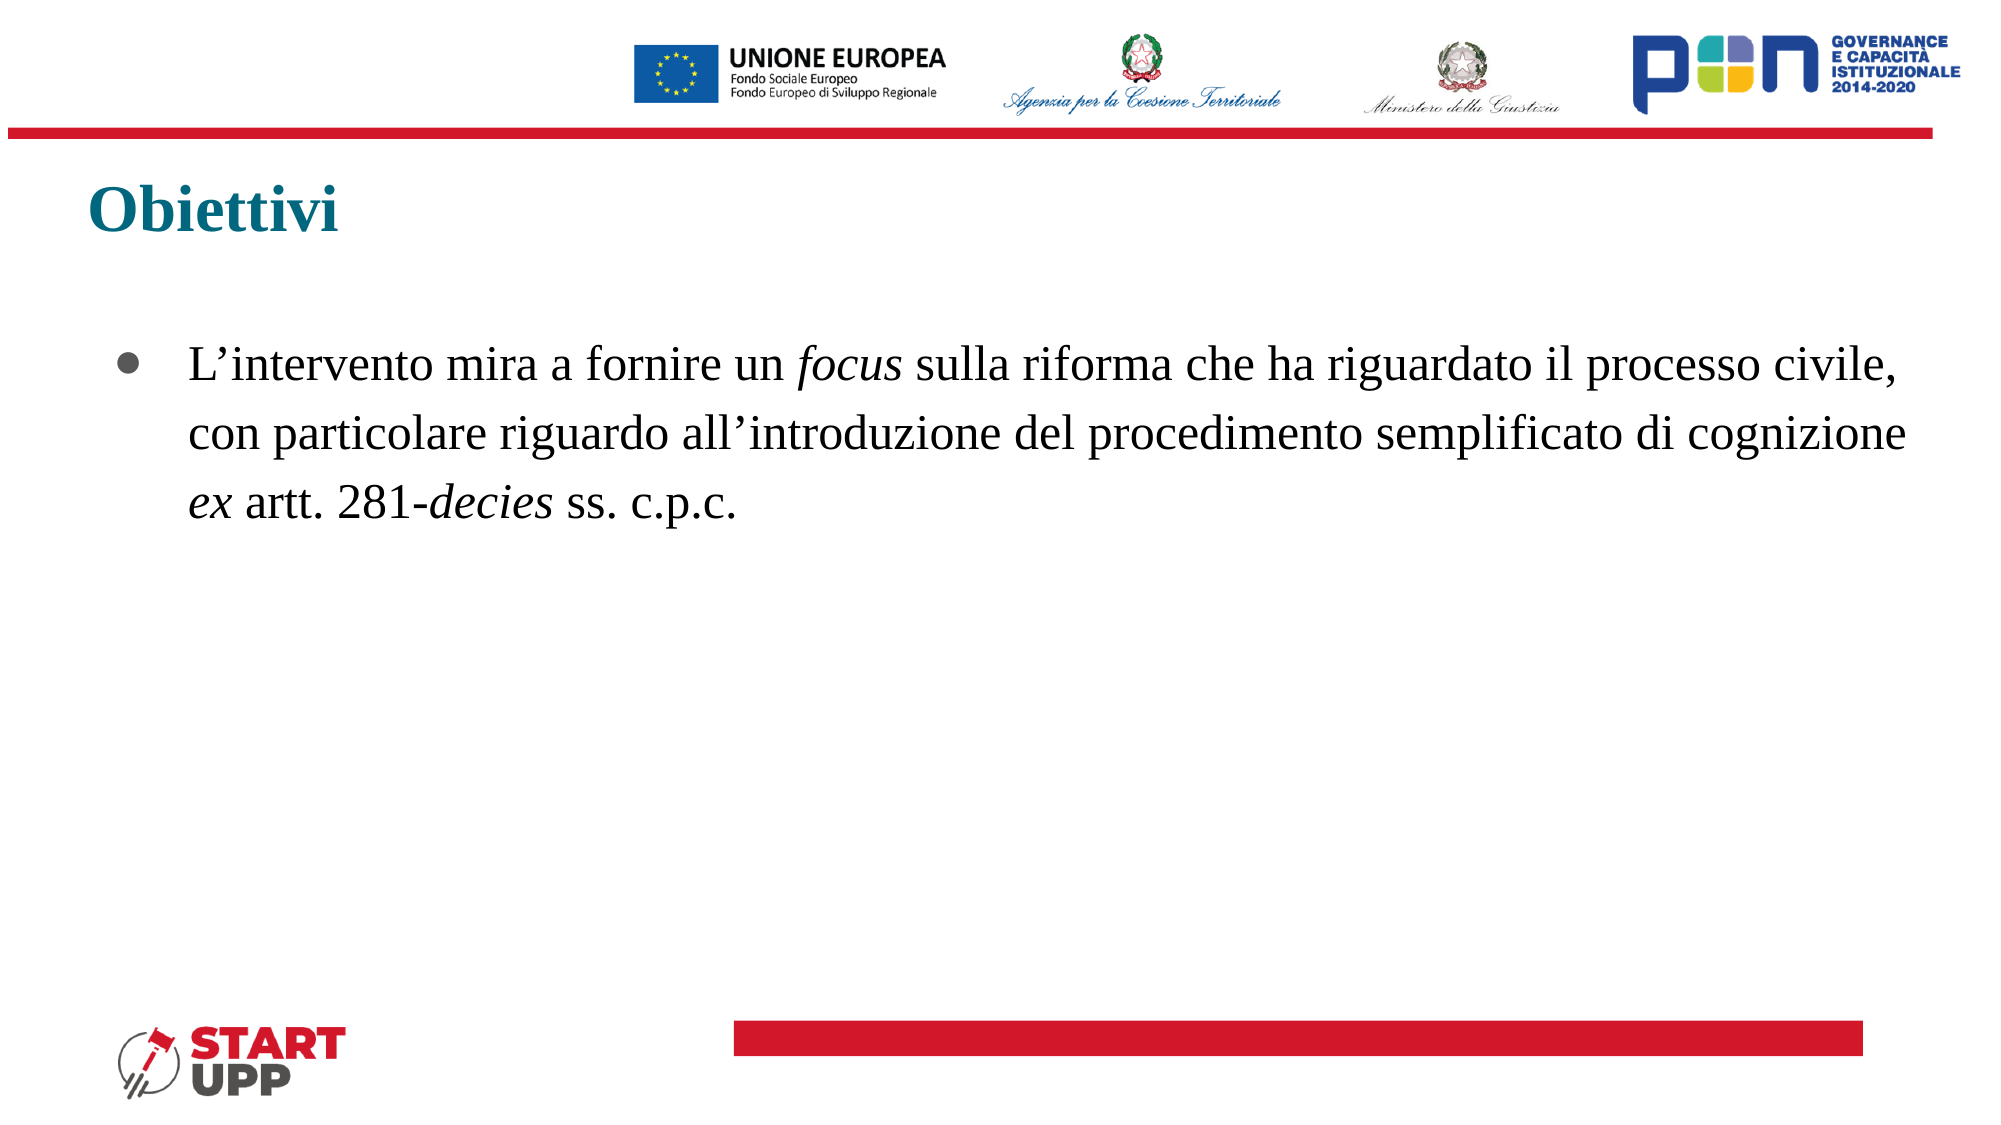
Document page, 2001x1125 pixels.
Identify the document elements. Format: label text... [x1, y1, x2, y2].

title Obiettivi [67, 144, 1932, 271]
picture [114, 1019, 351, 1103]
list L’intervento mira a fornire un focus sulla riforma che ha riguardato il processo civile, con particolare riguardo all’introduzione del procedimento semplificato di cognizione ex artt. 281-decies ss. c.p.c. [67, 301, 1933, 1000]
picture [612, 24, 1972, 119]
